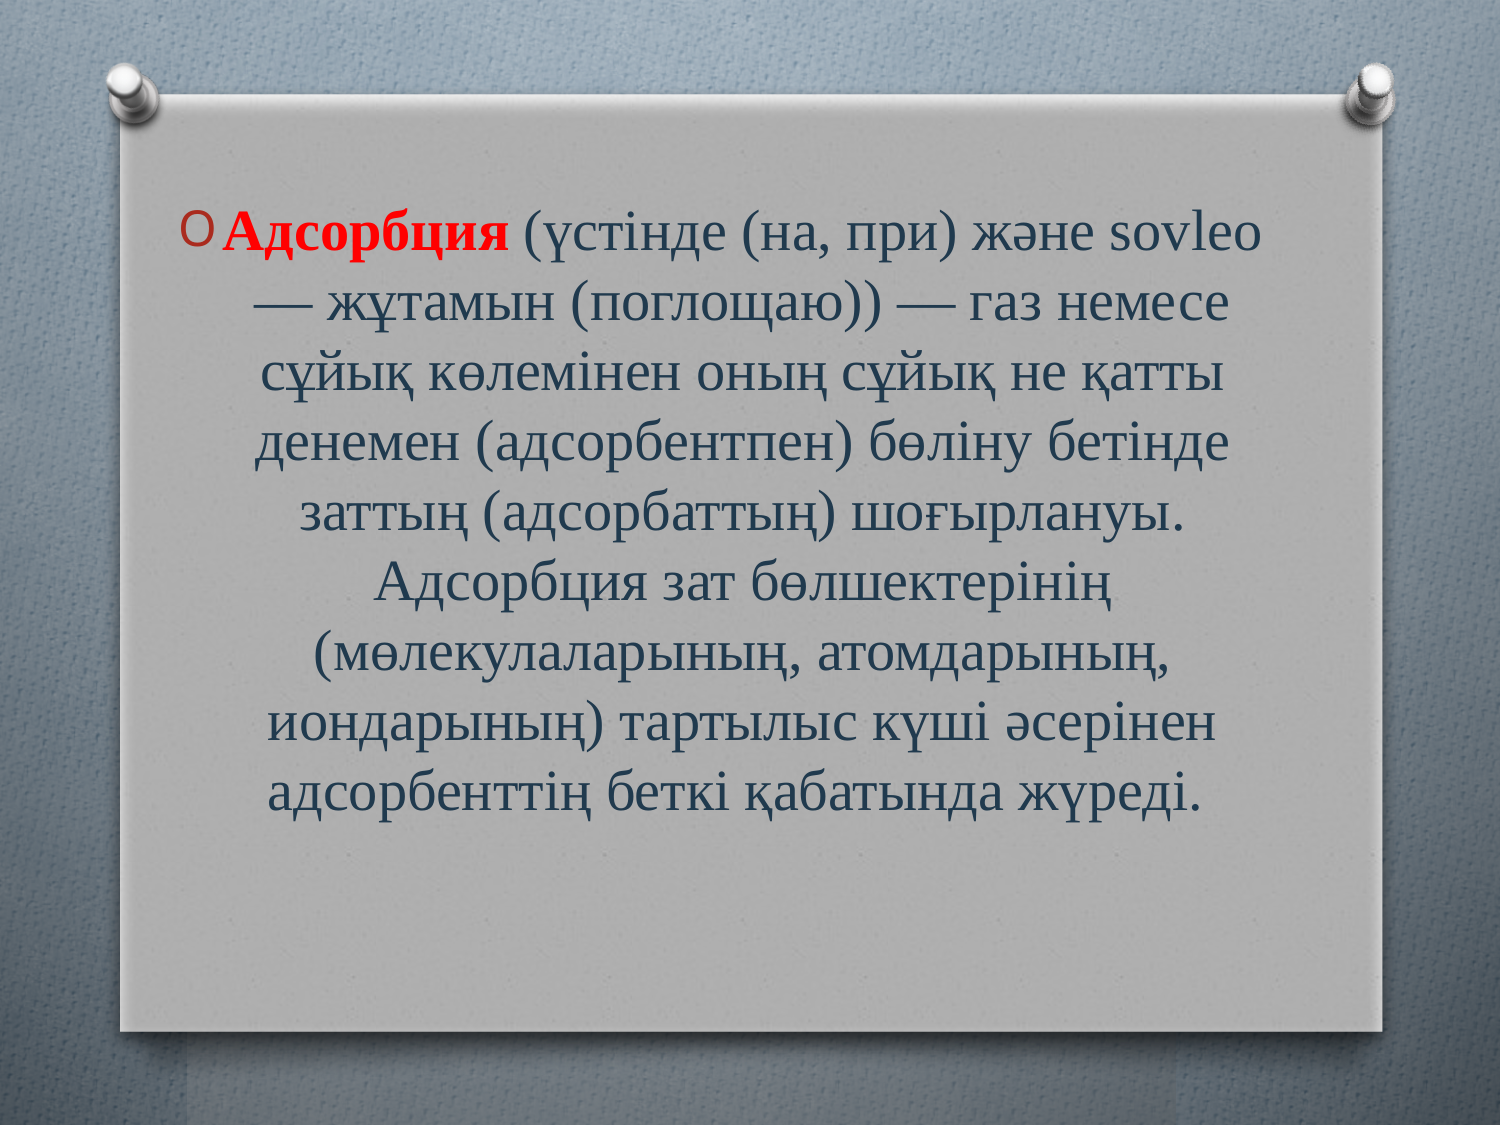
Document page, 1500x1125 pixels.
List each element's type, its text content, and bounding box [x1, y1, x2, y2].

list Адсорбция (үстінде (на, при) және sovleo — жұтамын (поглощаю)) — газ немесе сұйық көлемінен оның сұйық не қатты денемен (адсорбентпен) бөліну бетінде заттың (адсорбаттың) шоғырлануы. Адсорбция зат бөлшектерінің (мөлекулаларының, атомдарының, иондарының) тартылыс күші әсерінен адсорбенттің беткі қабатында жүреді. [159, 184, 1282, 1036]
picture [1317, 35, 1439, 156]
picture [75, 31, 197, 152]
